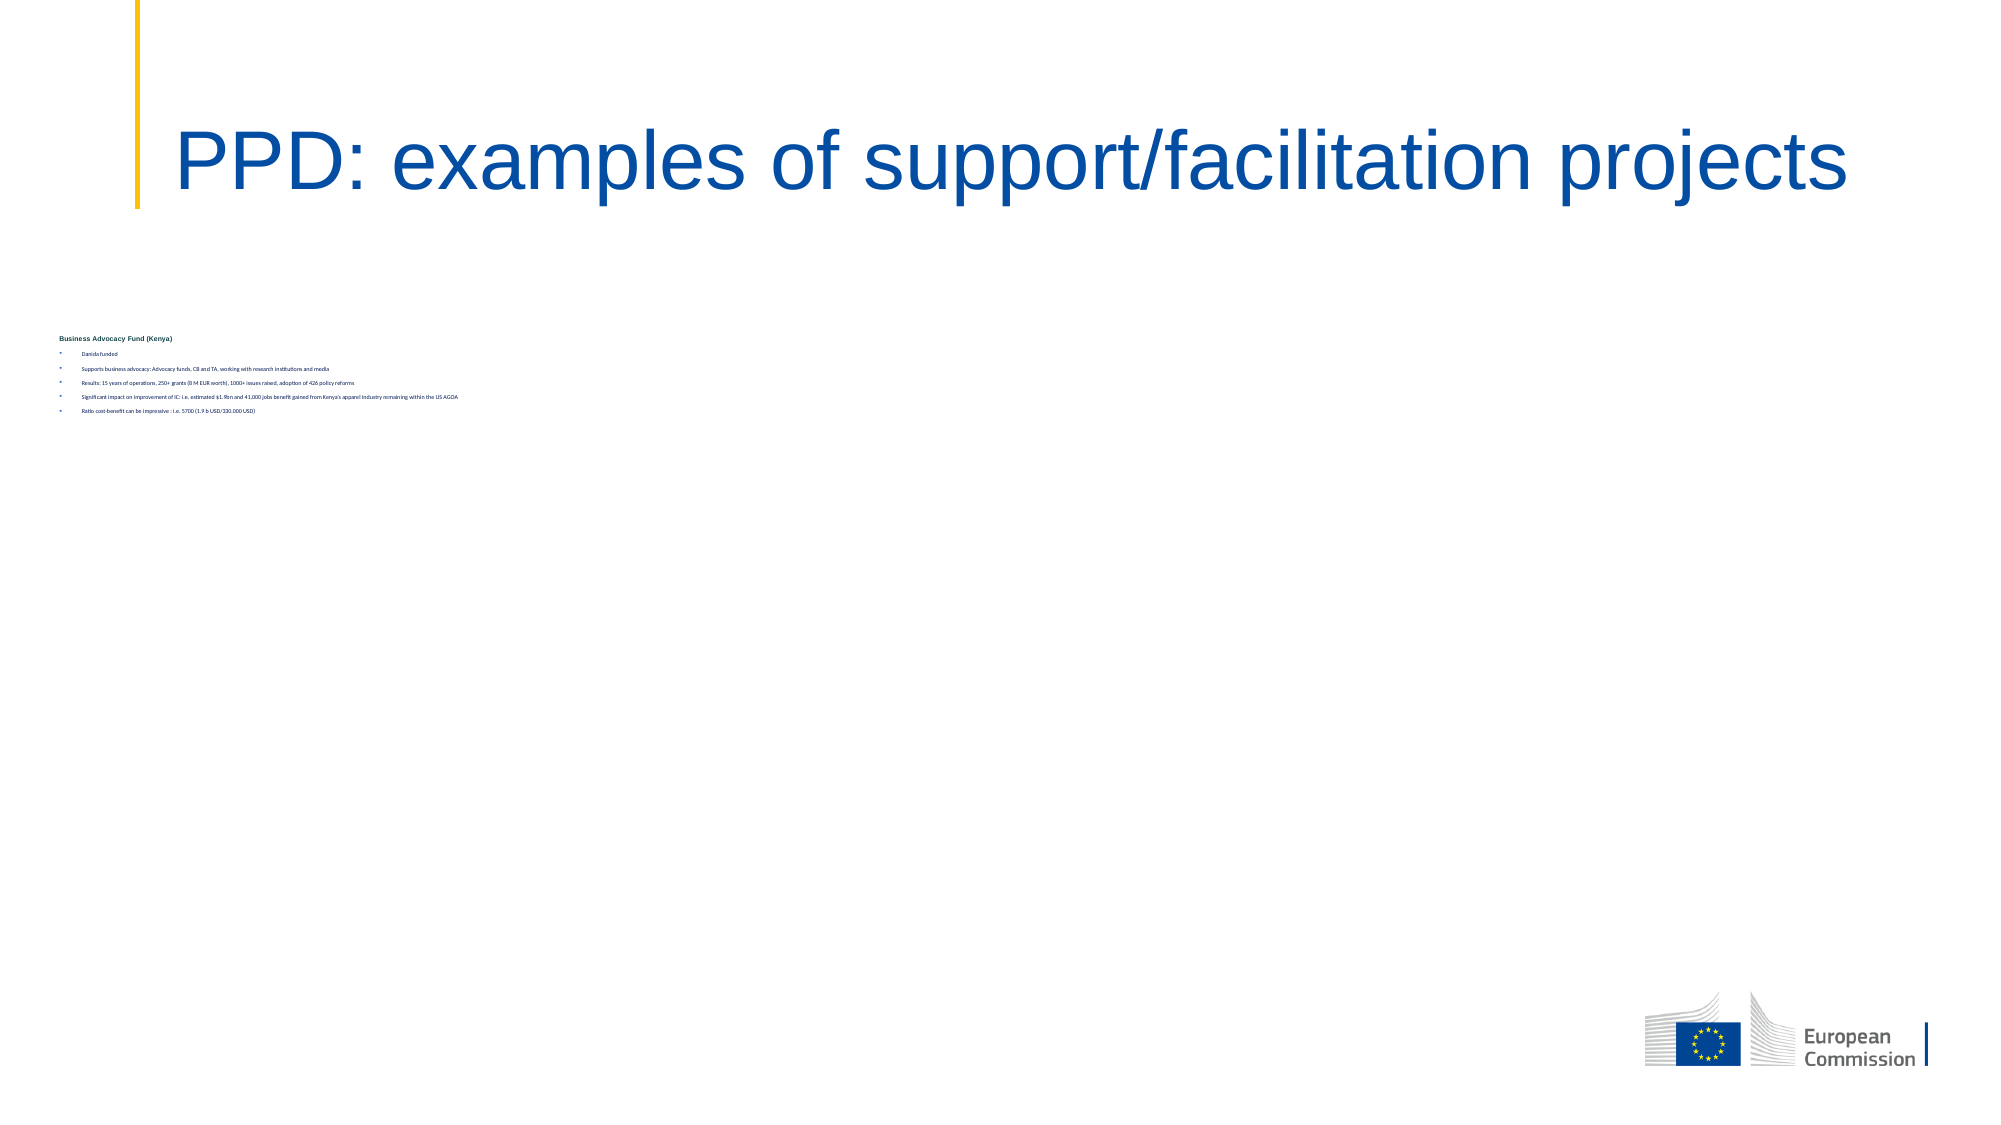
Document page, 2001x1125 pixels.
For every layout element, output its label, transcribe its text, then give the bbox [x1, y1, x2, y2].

title PPD: examples of support/facilitation projects [159, 79, 1885, 208]
text_box Business Advocacy Fund (Kenya) Danida funded Supports business advocacy: Advocacy funds, CB and TA, working with research institutions and media Results: 15 years of operations, 250+ grants (8 M EUR worth), 1000+ issues raised, adoption of 426 policy reforms Significant impact on improvement of IC: i.e. estimated $1.9bn and 41,000 jobs benefit gained from Kenya’s apparel industry remaining within the US AGOA Ratio cost-benefit can be impressive : i.e. 5700 (1.9 b USD/330.000 USD) [44, 326, 1956, 438]
picture [1645, 991, 1928, 1066]
